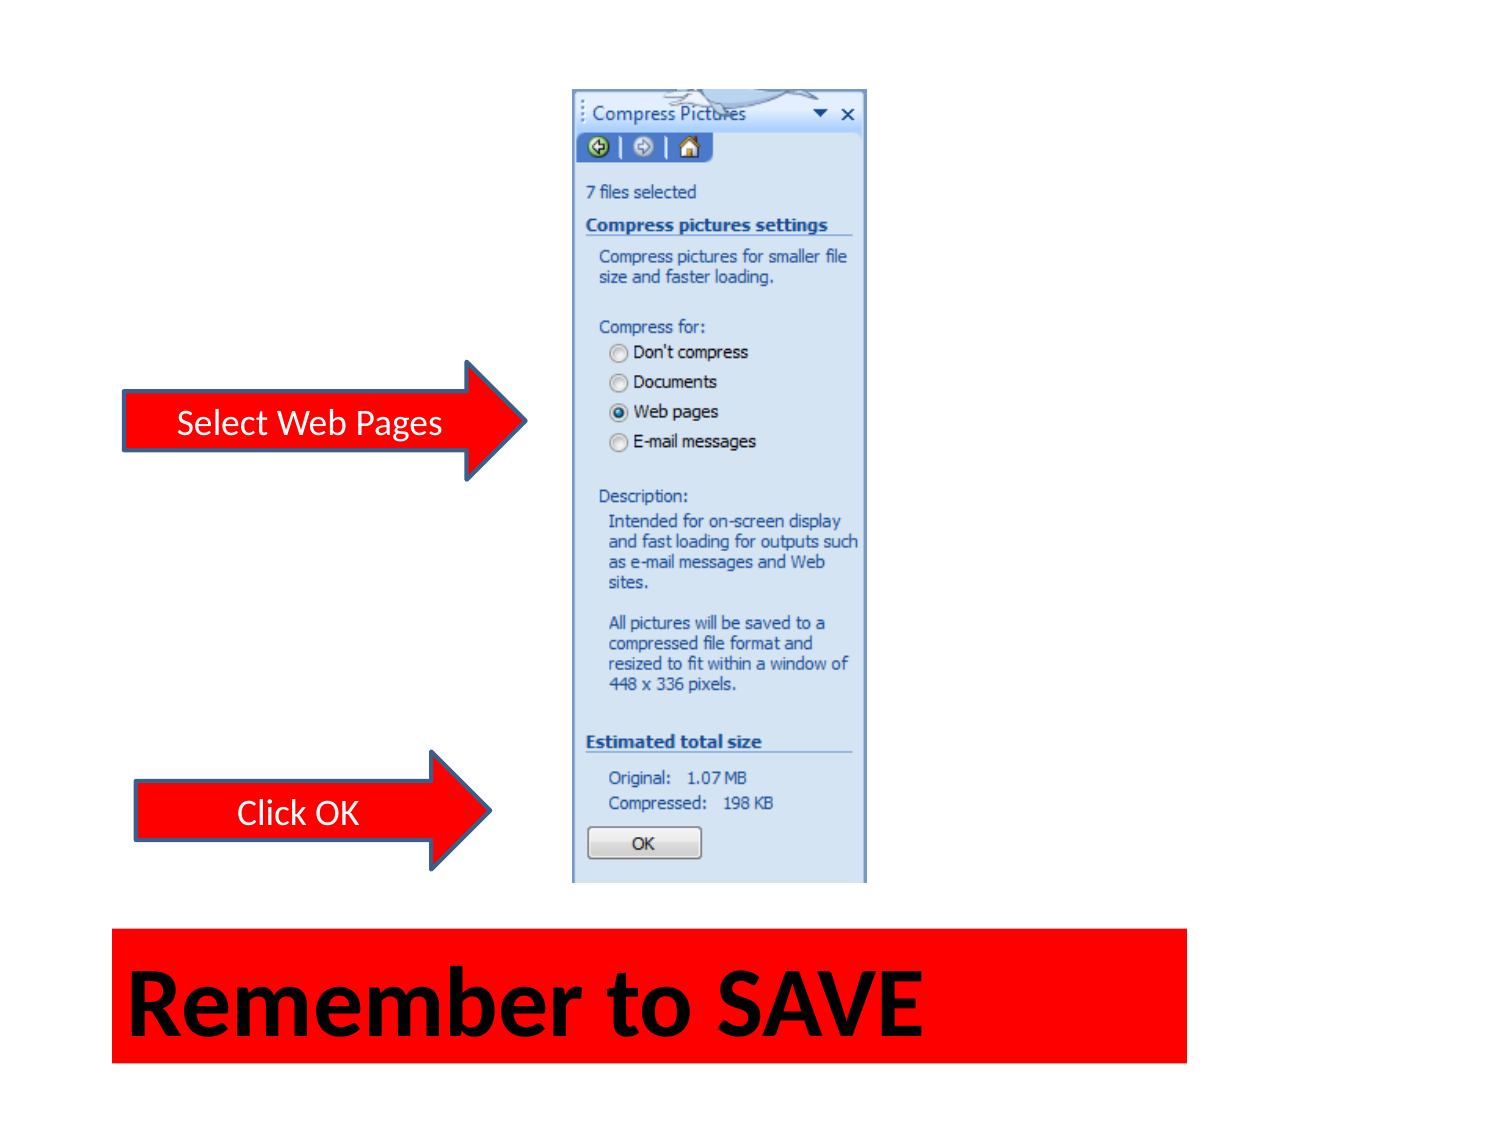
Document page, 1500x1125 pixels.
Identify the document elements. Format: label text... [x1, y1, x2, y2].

text_box Click OK [133, 749, 493, 872]
text_box Remember to SAVE [112, 928, 1187, 1064]
picture [572, 89, 867, 883]
text_box Select Web Pages [121, 359, 528, 482]
